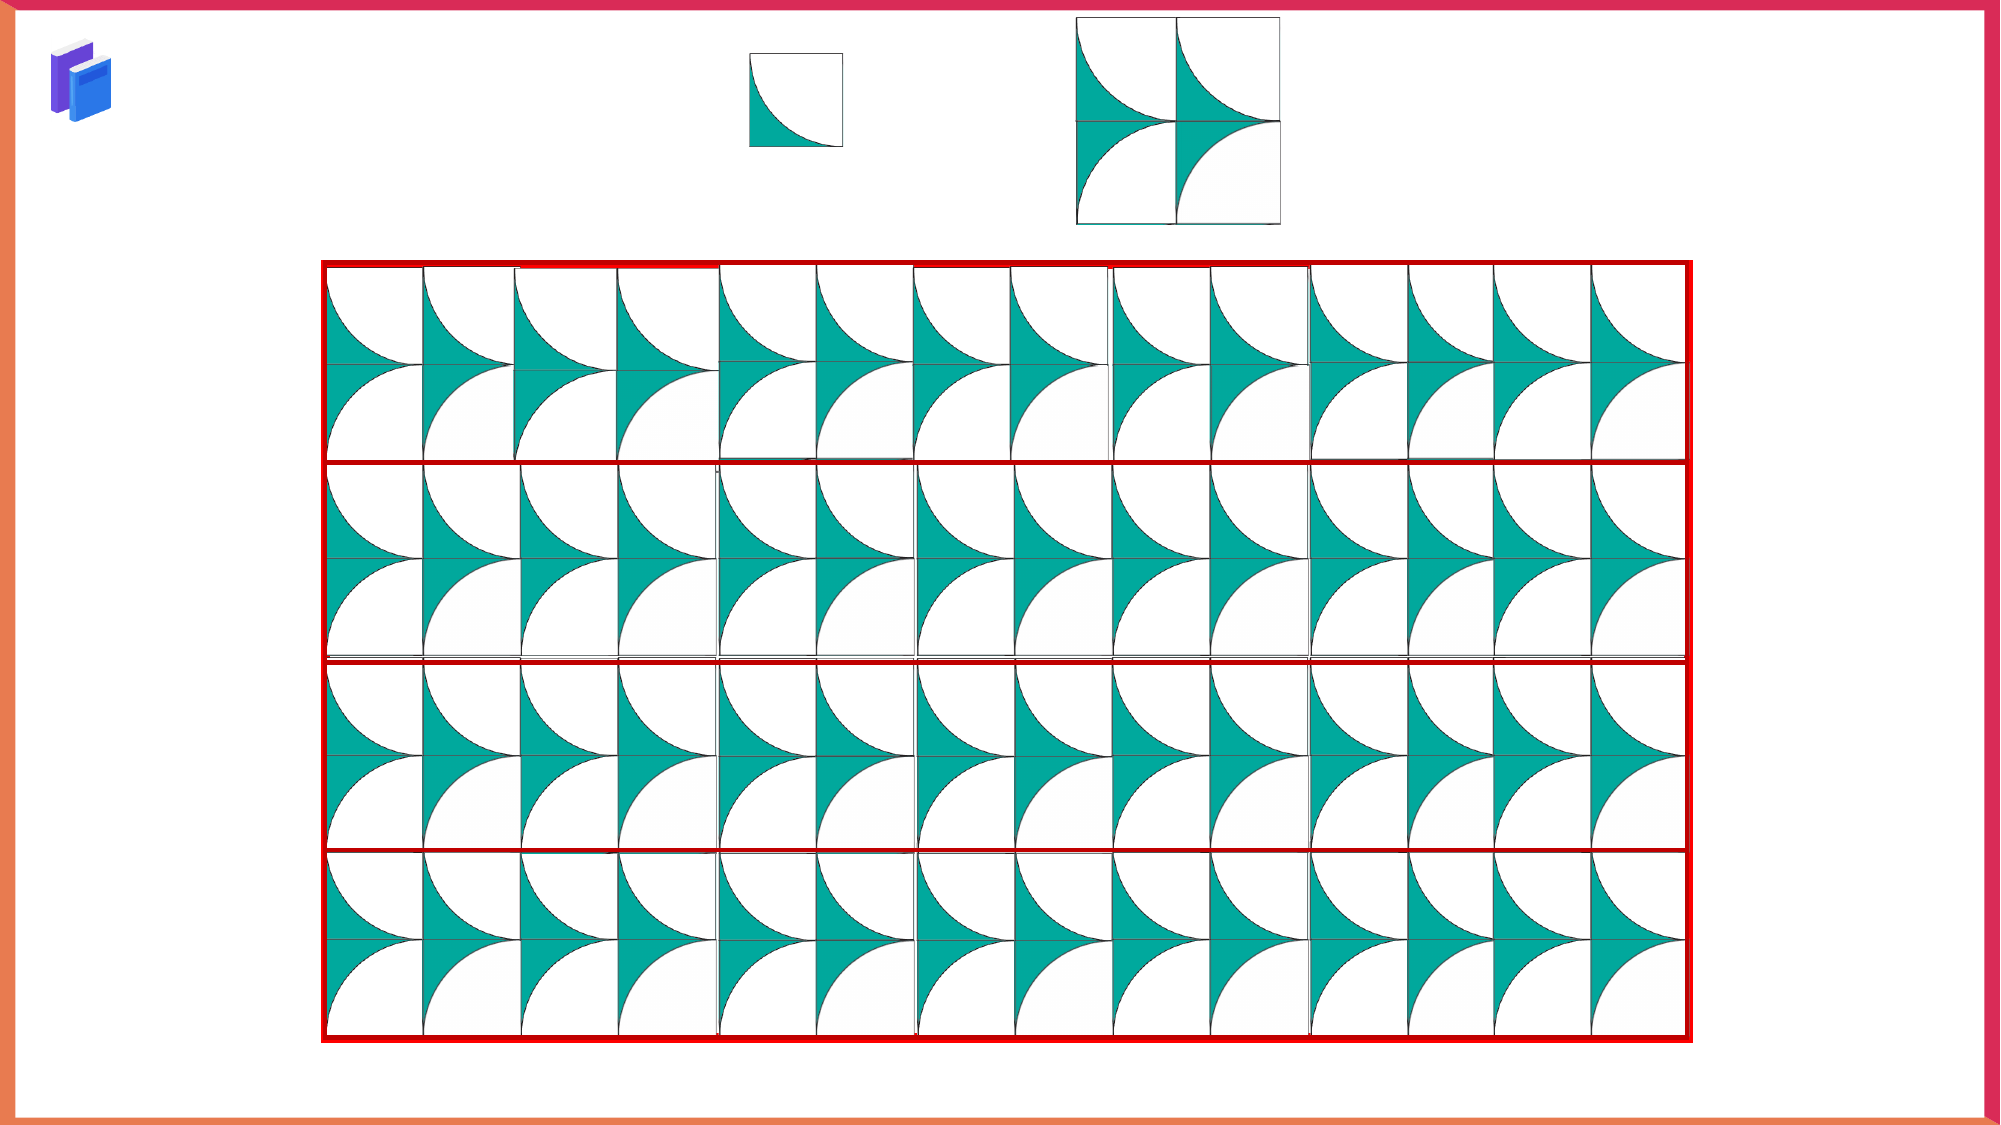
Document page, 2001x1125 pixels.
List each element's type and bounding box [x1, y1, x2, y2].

picture [1062, 0, 1162, 225]
text_box [1480, 443, 1706, 656]
text_box [312, 443, 507, 656]
text_box [1297, 443, 1480, 656]
text_box [1297, 853, 1480, 1037]
text_box [705, 246, 931, 443]
text_box [1480, 853, 1706, 1037]
text_box [507, 656, 705, 854]
text_box [705, 854, 904, 1038]
text_box [1099, 249, 1297, 443]
text_box [507, 854, 705, 1038]
text_box [904, 854, 1130, 1038]
text_box [507, 443, 705, 656]
picture [51, 38, 111, 122]
picture [737, 37, 844, 147]
text_box [1297, 247, 1480, 443]
text_box [705, 656, 904, 854]
text_box [1297, 656, 1480, 853]
text_box [1099, 443, 1297, 656]
text_box [312, 853, 507, 1037]
text_box [904, 443, 1099, 656]
text_box [1099, 853, 1297, 1037]
text_box [899, 249, 1099, 443]
text_box [312, 656, 507, 853]
text_box [312, 249, 538, 443]
text_box [1480, 247, 1706, 443]
text_box [705, 443, 904, 656]
text_box [1480, 656, 1706, 853]
text_box [499, 250, 705, 443]
text_box [1099, 656, 1297, 853]
text_box [1162, 0, 1298, 225]
text_box [904, 656, 1130, 854]
